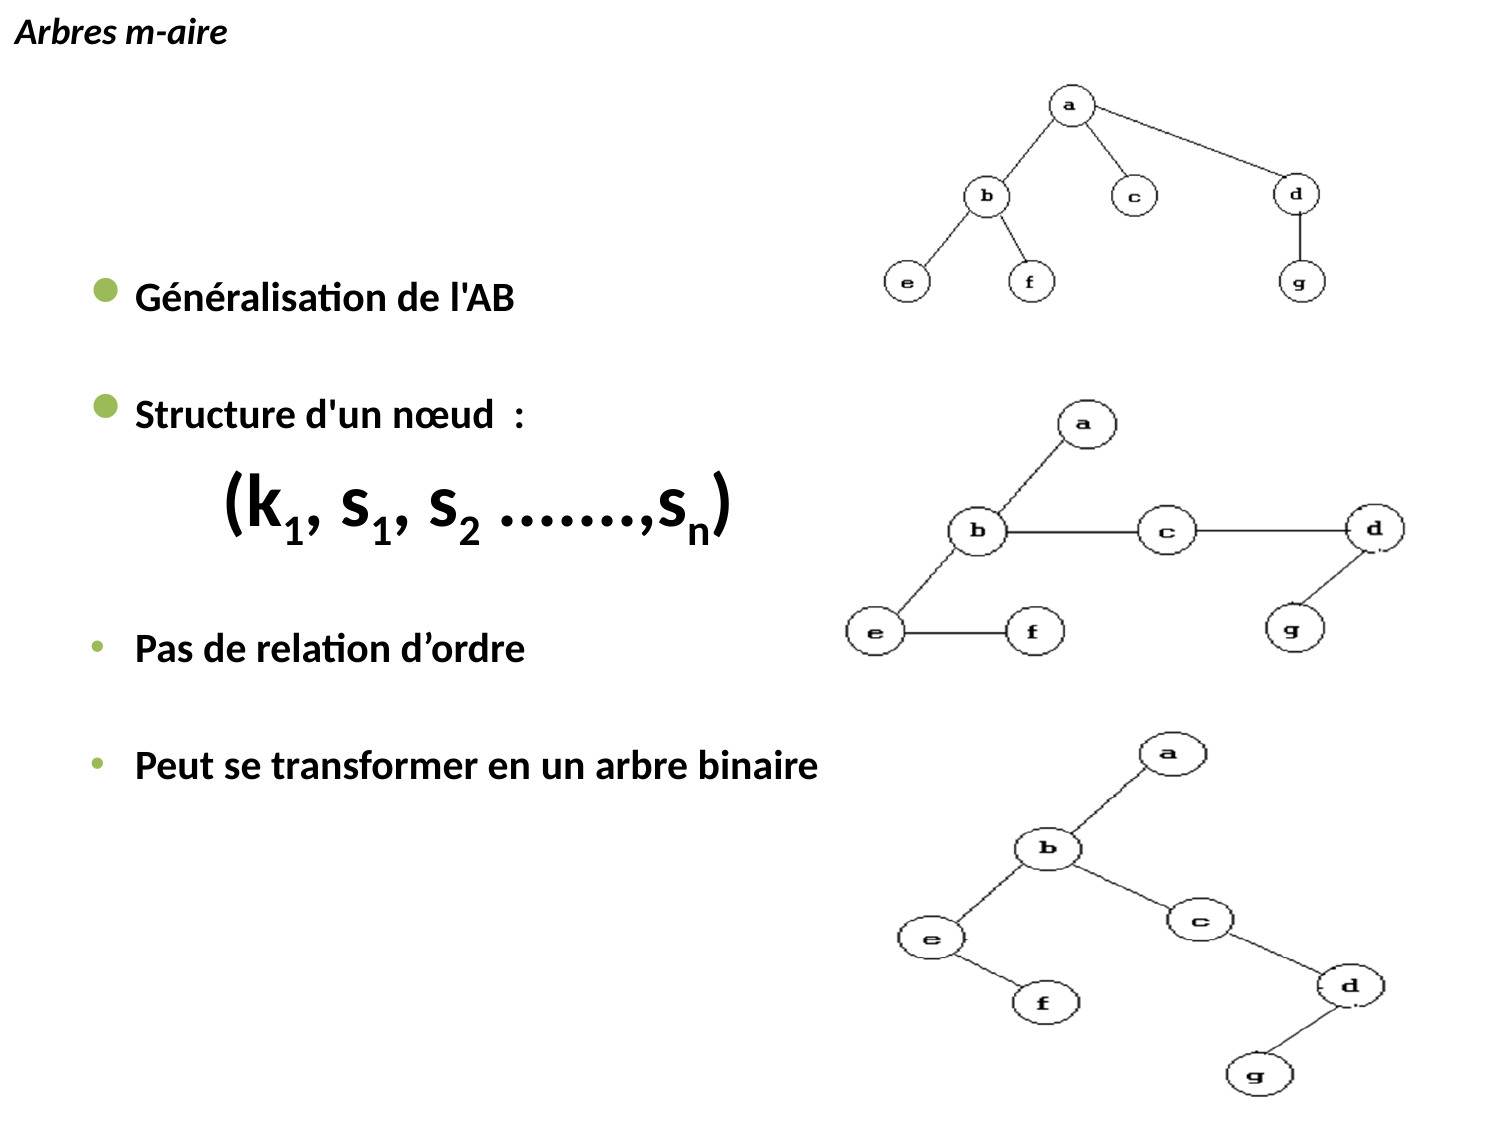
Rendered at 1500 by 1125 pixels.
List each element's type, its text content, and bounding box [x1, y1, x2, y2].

picture [878, 81, 1328, 305]
list Généralisation de l'AB Structure d'un nœud : (k1, s1, s2 .......,sn) Pas de relation d’ordre Peut se transformer en un arbre binaire [75, 262, 868, 1005]
picture [843, 396, 1410, 657]
text_box Arbres m-aire [0, 0, 528, 60]
picture [890, 726, 1389, 1100]
